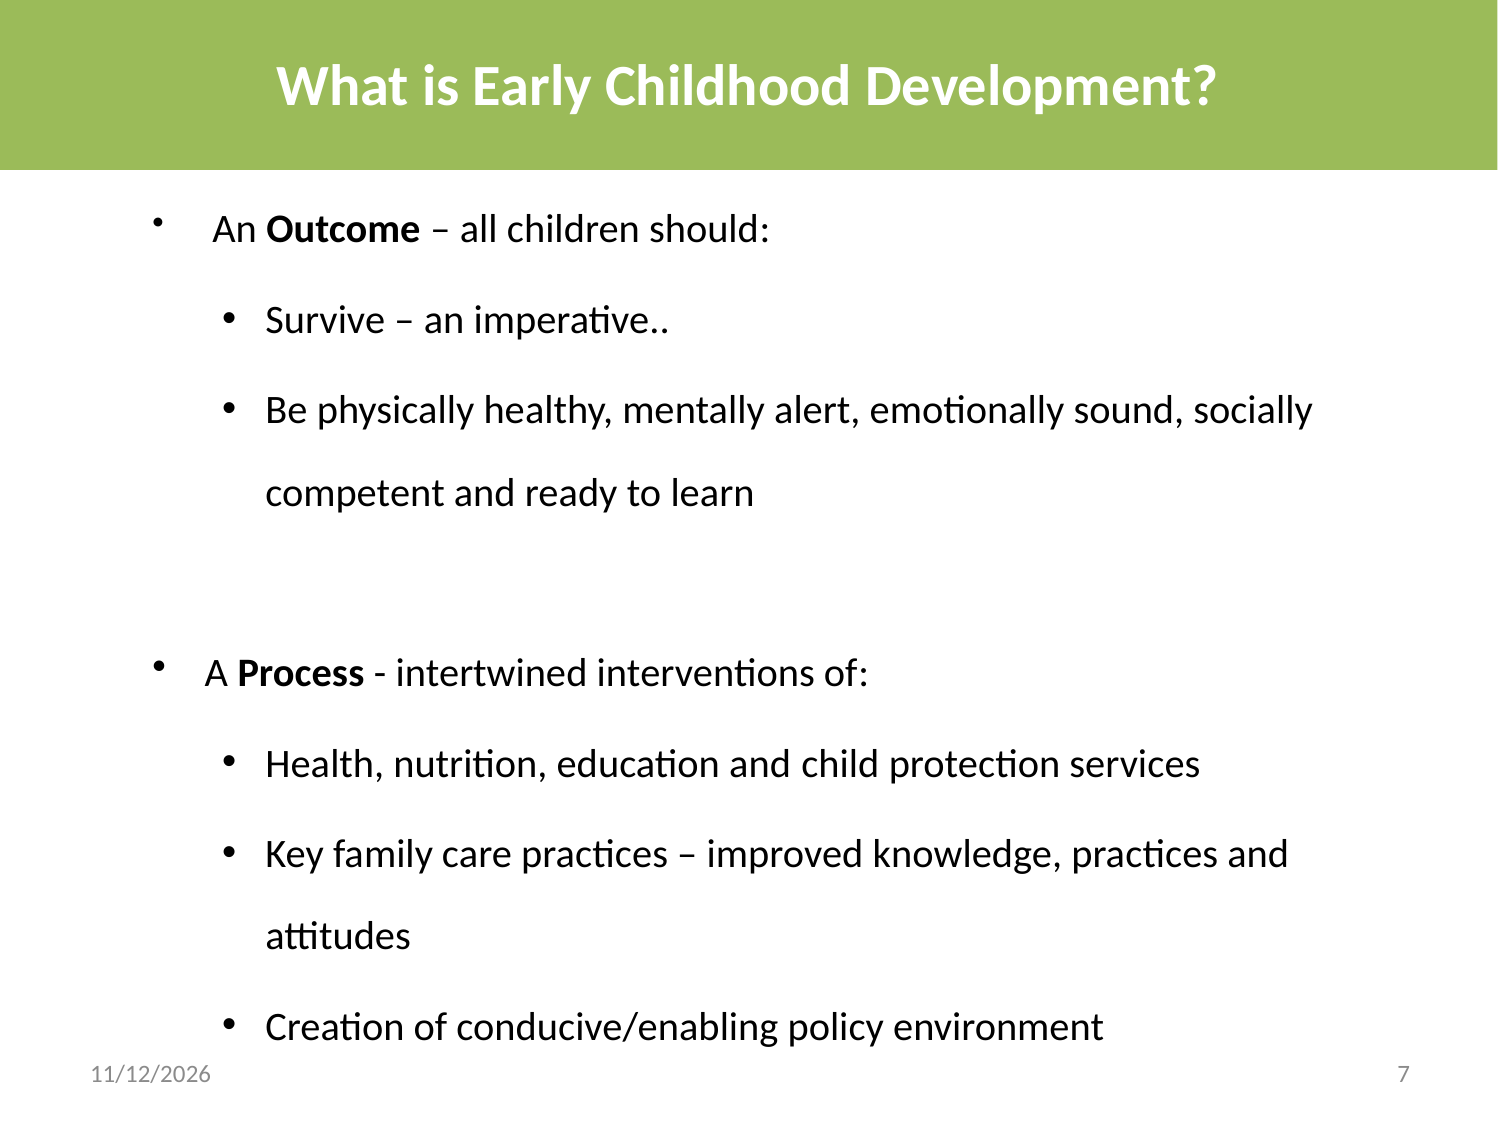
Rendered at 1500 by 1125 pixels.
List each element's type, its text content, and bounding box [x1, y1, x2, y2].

list An Outcome – all children should: Survive – an imperative.. Be physically healthy, mentally alert, emotionally sound, socially competent and ready to learn A Process - intertwined interventions of: Health, nutrition, education and child protection services Key family care practices – improved knowledge, practices and attitudes Creation of conducive/enabling policy environment [137, 200, 1387, 1063]
text_box What is Early Childhood Development? [0, 0, 1498, 170]
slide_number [75, 1042, 425, 1103]
slide_number 7 [1074, 1042, 1425, 1103]
